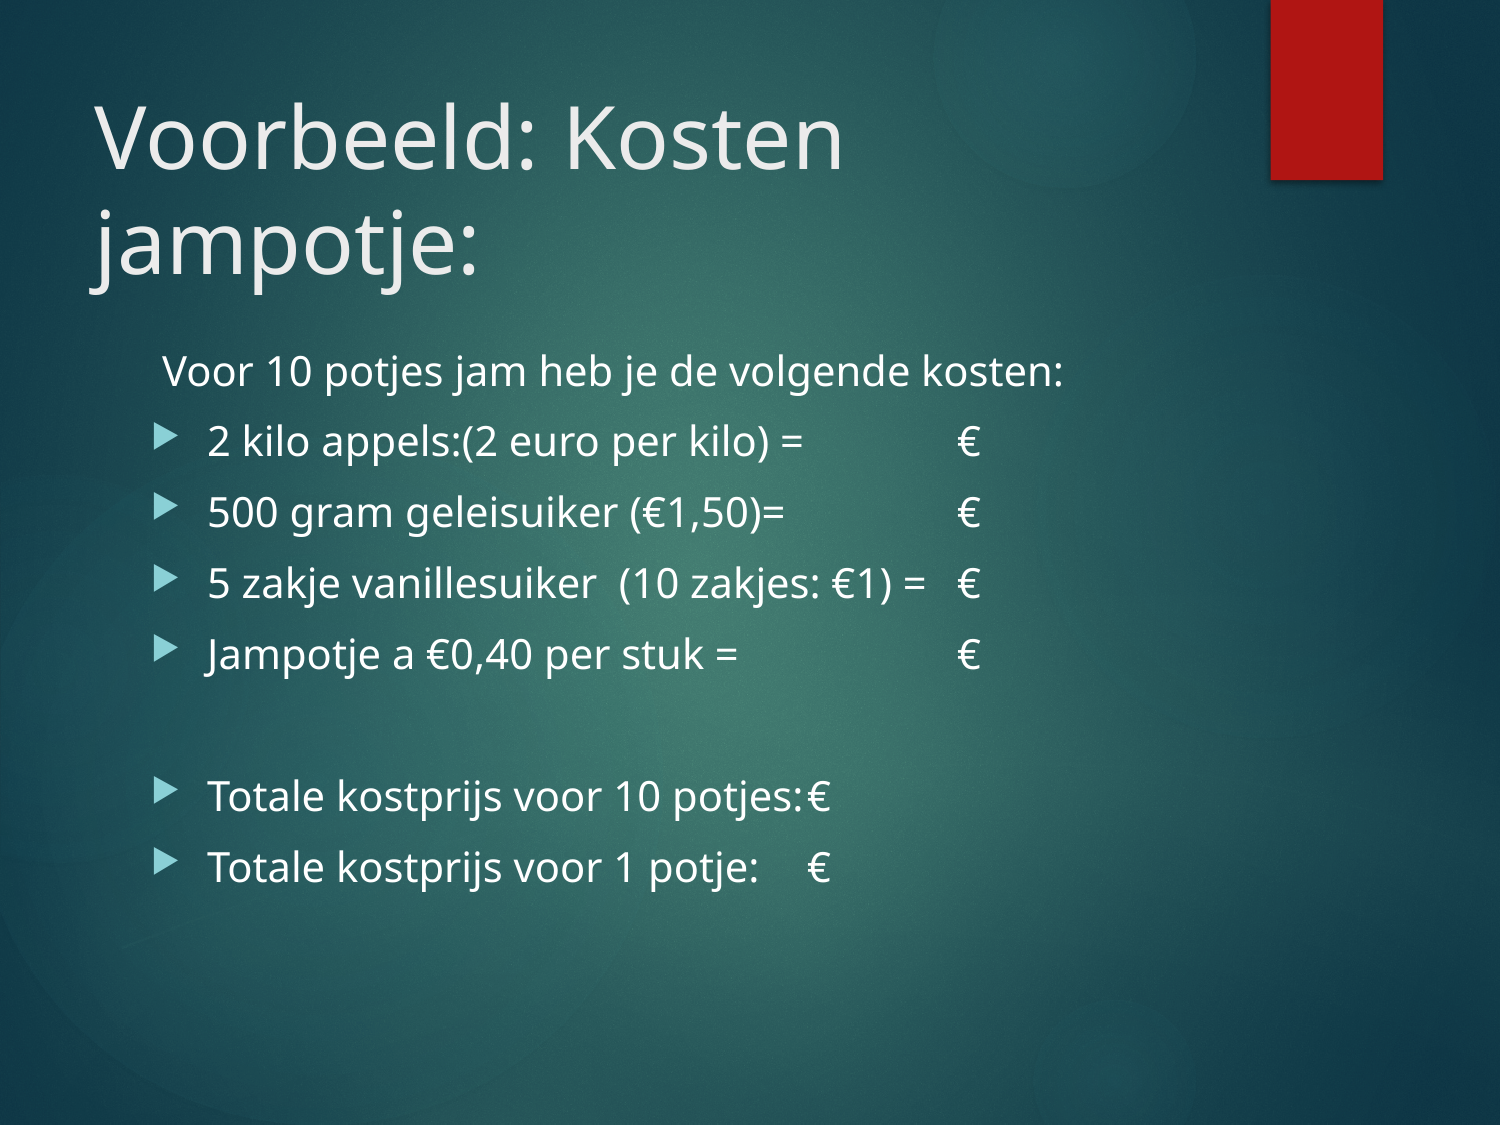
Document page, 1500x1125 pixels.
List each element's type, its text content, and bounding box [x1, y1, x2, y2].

list Voor 10 potjes jam heb je de volgende kosten: 2 kilo appels:(2 euro per kilo) = € 500 gram geleisuiker (€1,50)= € 5 zakje vanillesuiker (10 zakjes: €1) = € Jampotje a €0,40 per stuk = € Totale kostprijs voor 10 potjes: € Totale kostprijs voor 1 potje: € [135, 336, 1237, 1025]
title Voorbeeld: Kosten jampotje: [79, 74, 1237, 304]
